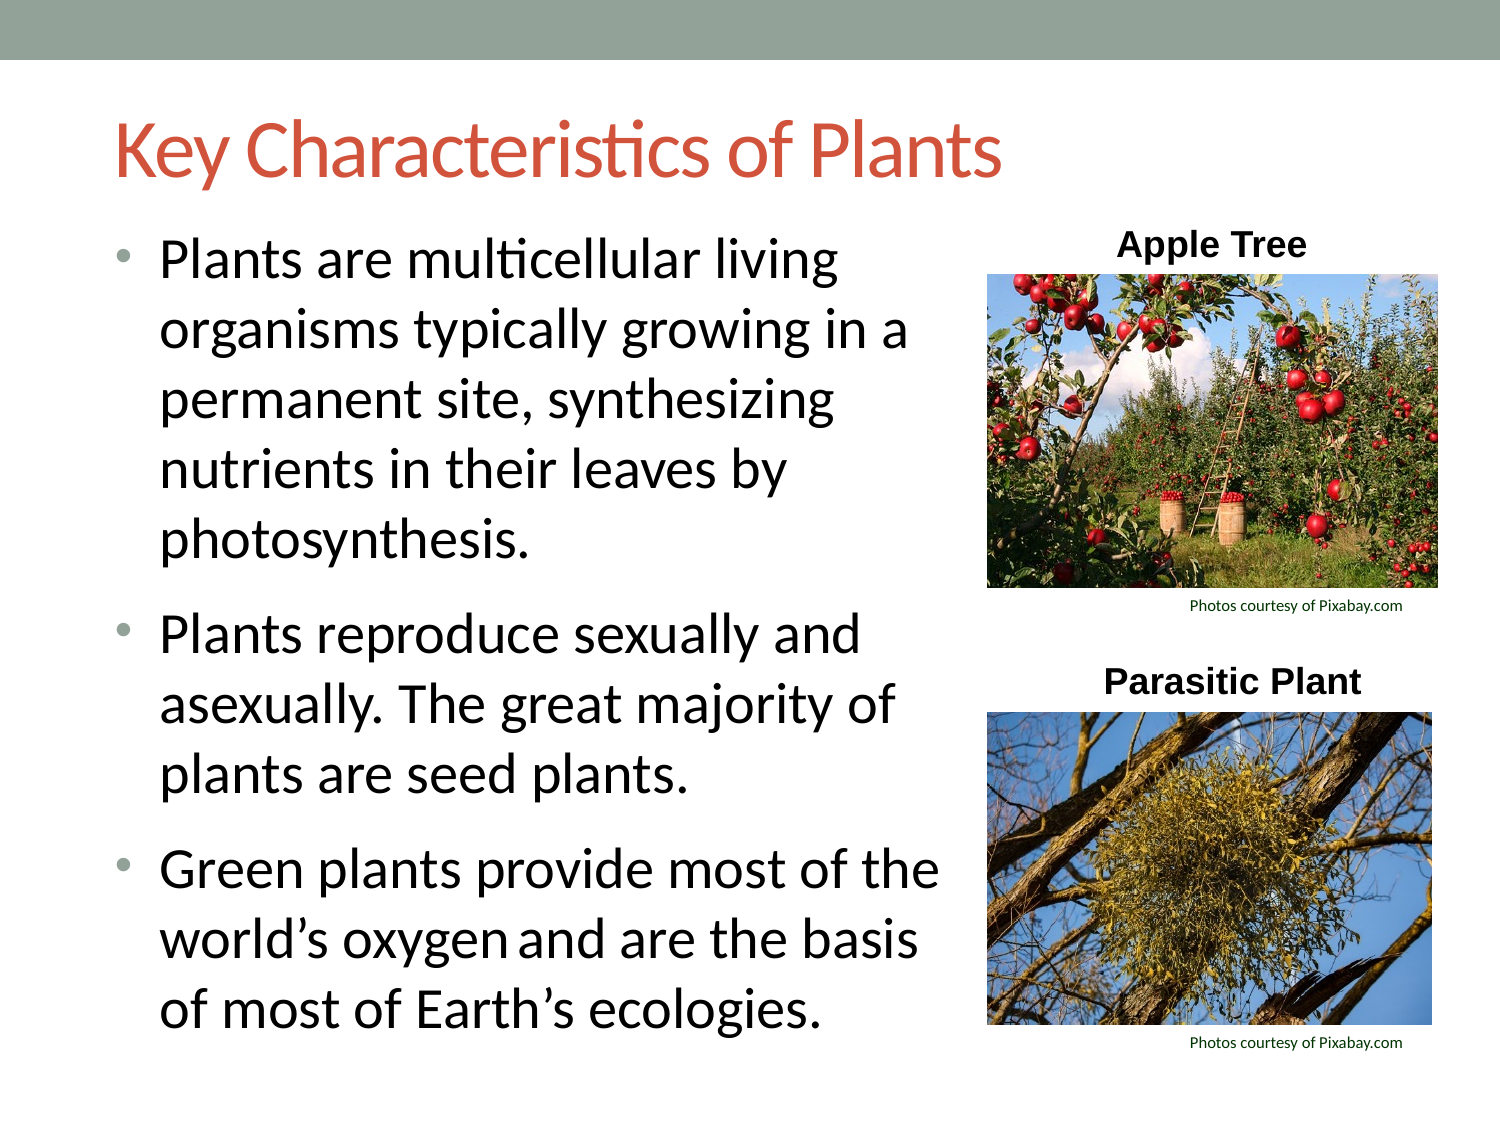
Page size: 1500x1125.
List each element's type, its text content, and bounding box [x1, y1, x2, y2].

picture [987, 712, 1432, 1026]
list Plants are multicellular living organisms typically growing in a permanent site, synthesizing nutrients in their leaves by photosynthesis. Plants reproduce sexually and asexually. The great majority of plants are seed plants. Green plants provide most of the world’s oxygen and are the basis of most of Earth’s ecologies. [99, 212, 1463, 1038]
text_box Apple Tree [1101, 212, 1323, 271]
text_box Photos courtesy of Pixabay.com [1175, 1034, 1425, 1060]
text_box Photos courtesy of Pixabay.com [1175, 596, 1425, 623]
title Key Characteristics of Plants [99, 62, 1425, 212]
text_box Parasitic Plant [1089, 649, 1377, 709]
picture [987, 274, 1438, 588]
